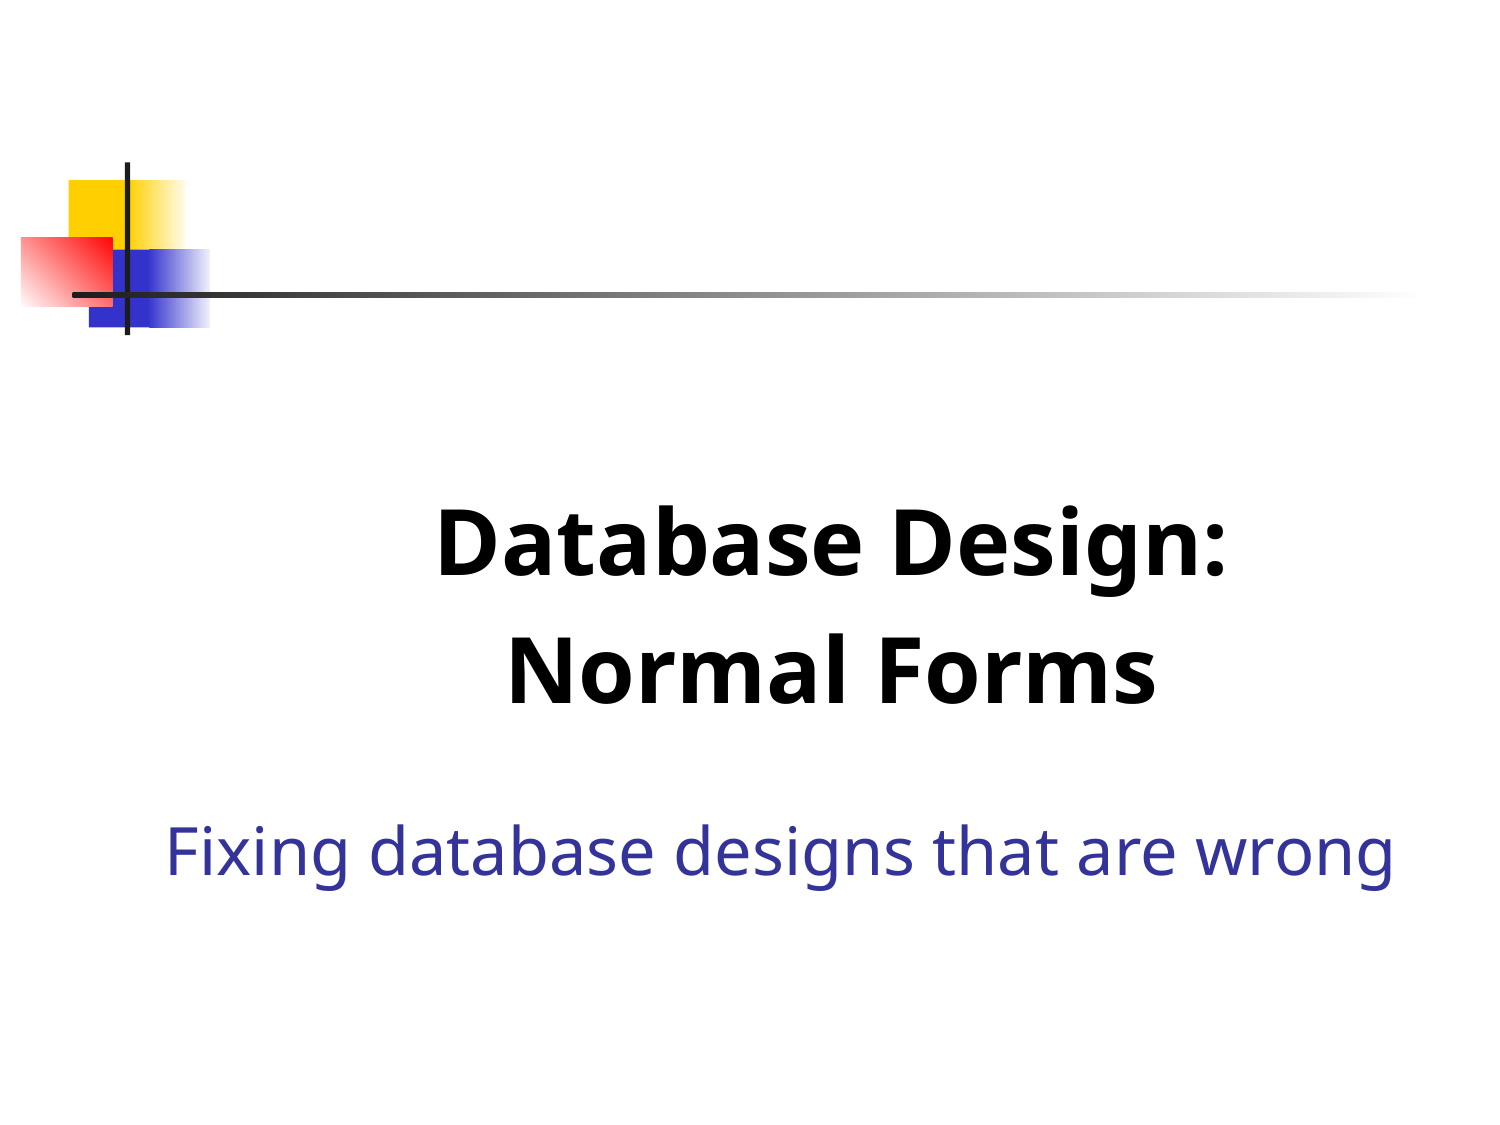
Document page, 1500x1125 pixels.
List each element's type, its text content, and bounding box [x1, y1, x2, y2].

list Database Design: Normal Forms [193, 476, 1469, 839]
title Fixing database designs that are wrong [150, 774, 1429, 923]
